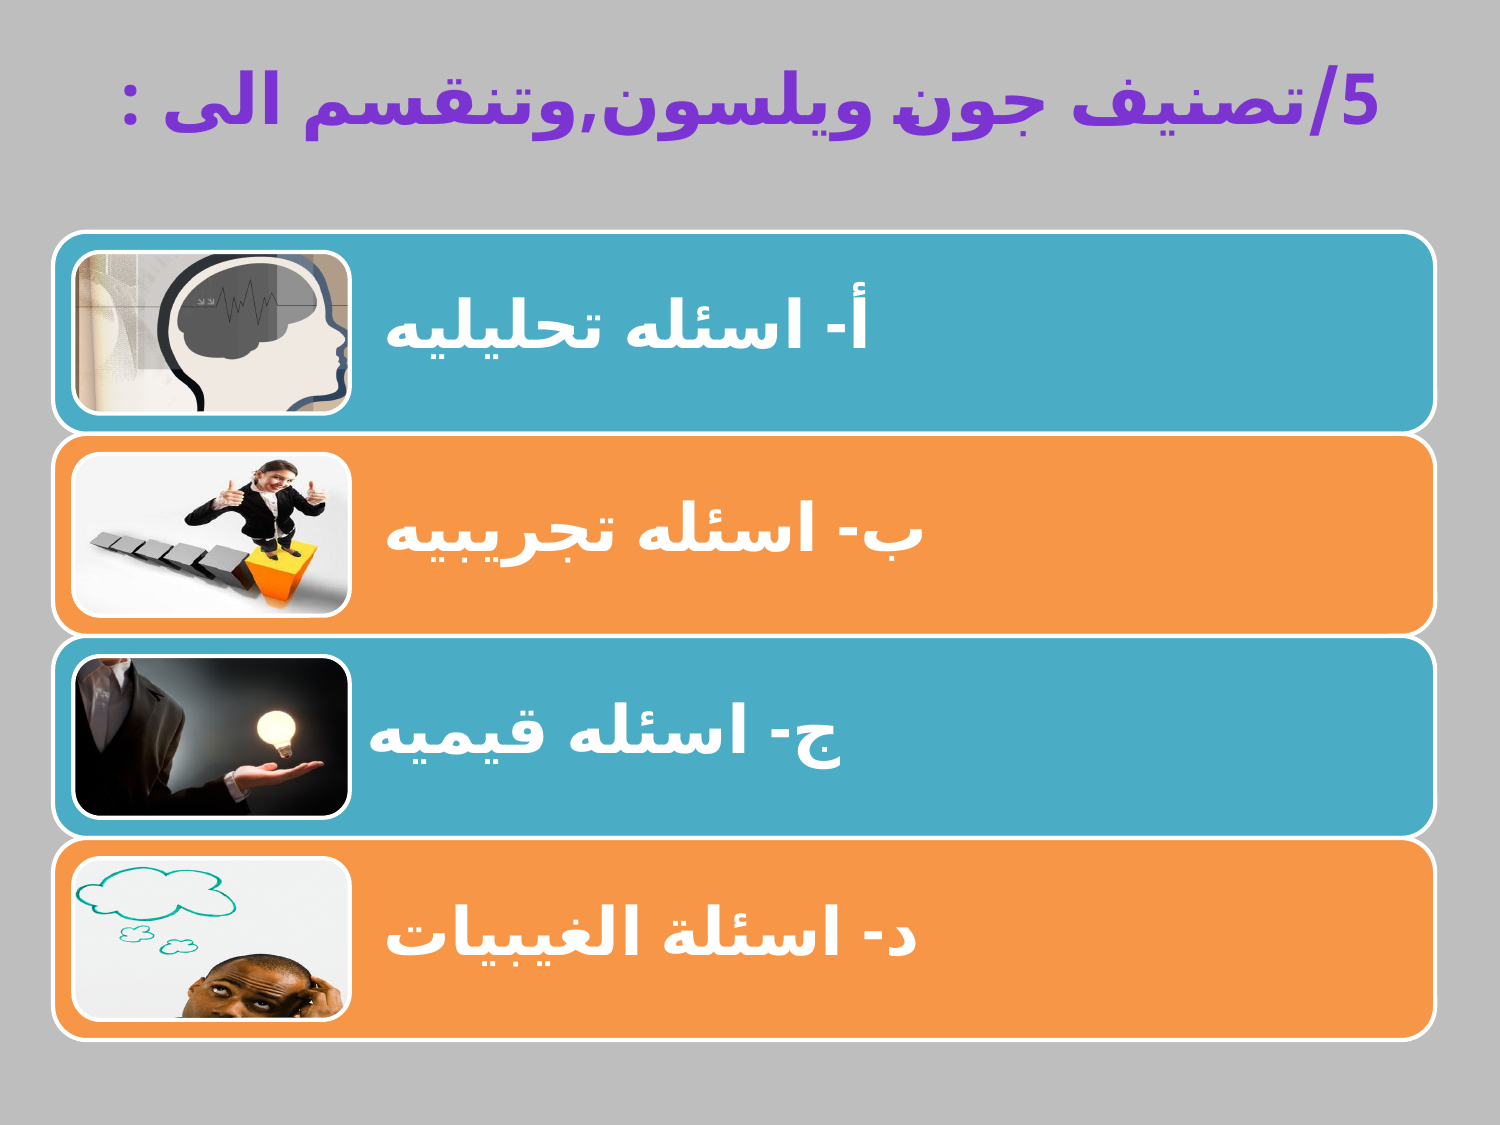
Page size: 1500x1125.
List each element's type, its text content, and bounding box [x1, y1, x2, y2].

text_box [52, 231, 1436, 1041]
title 5/تصنيف جون ويلسون,وتنقسم الى : [75, 45, 1425, 230]
